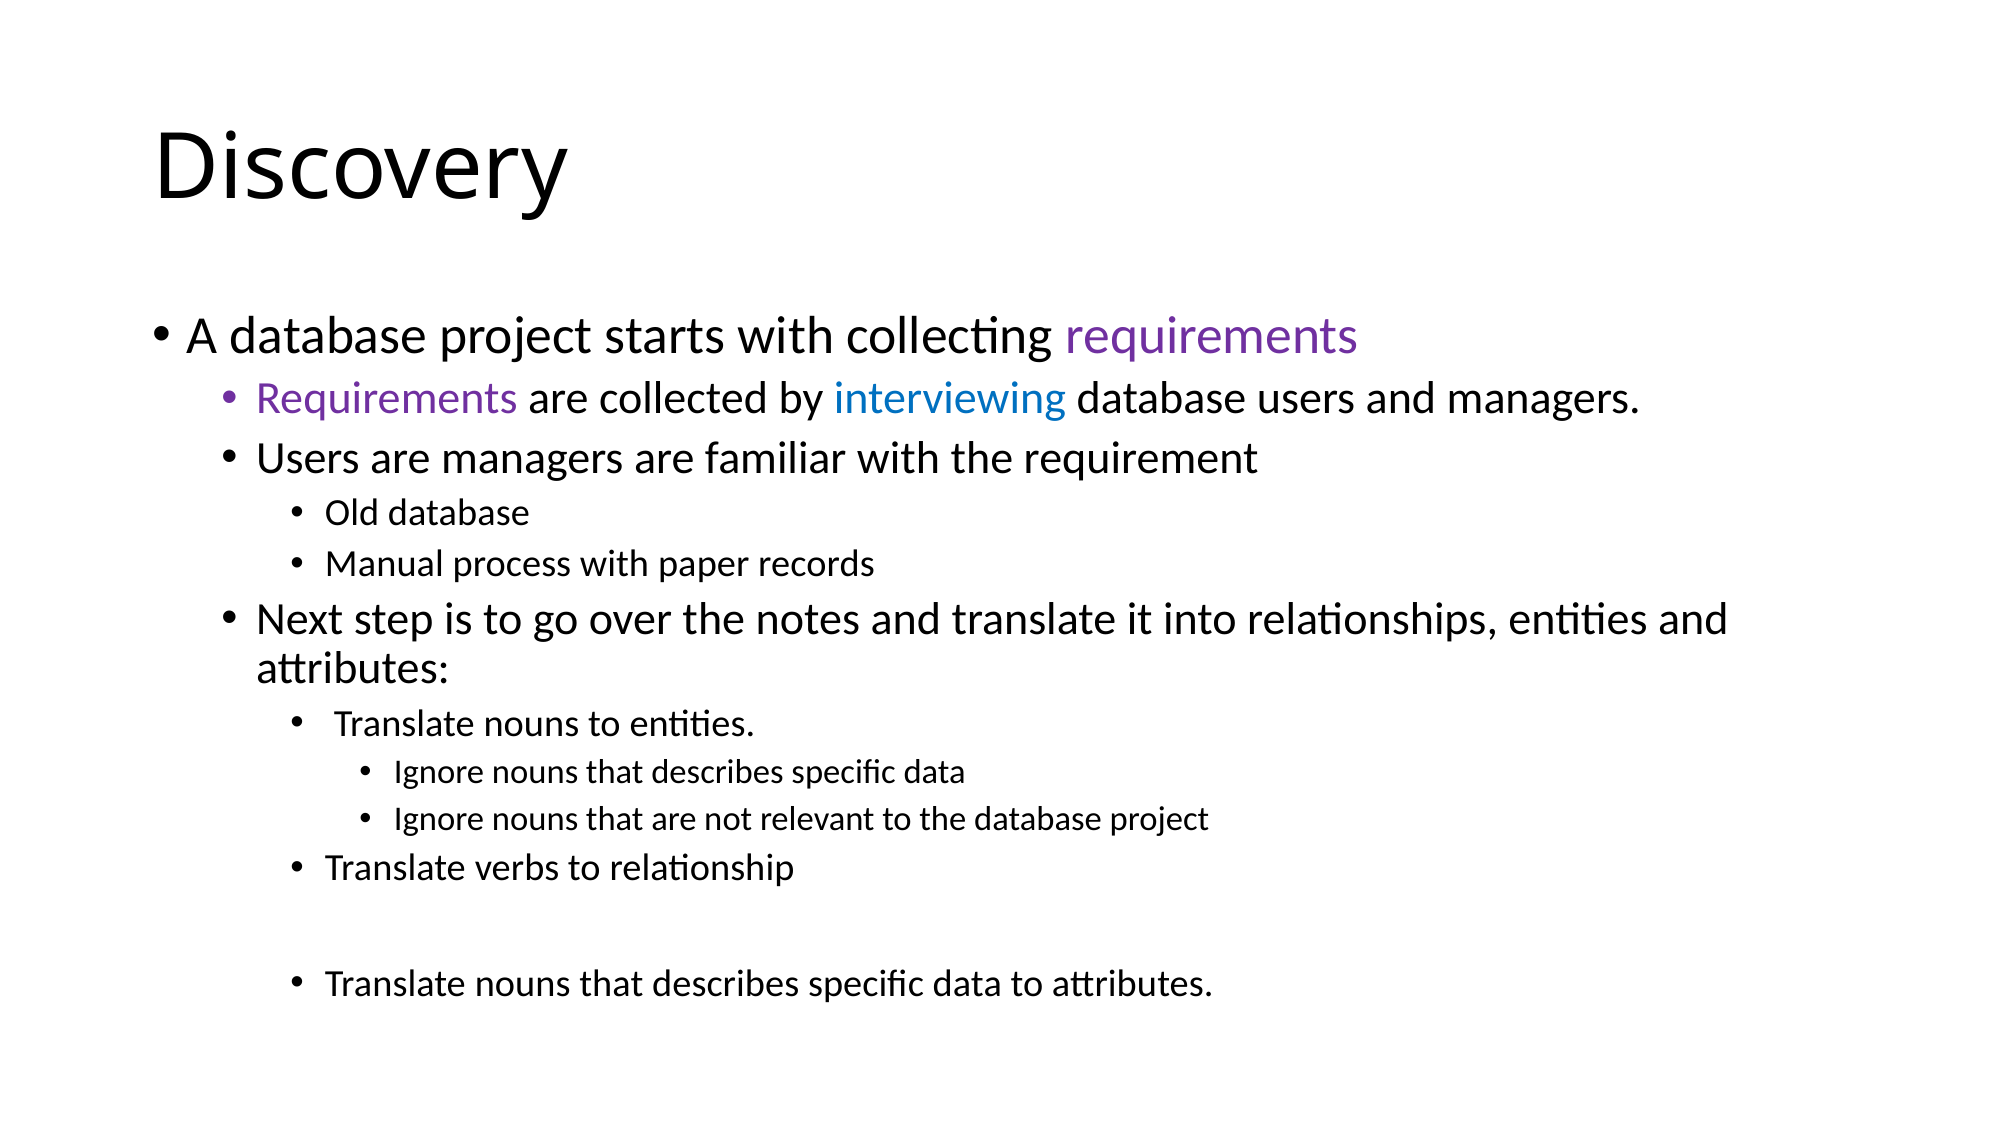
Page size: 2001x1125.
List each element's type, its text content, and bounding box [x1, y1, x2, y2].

title Discovery [137, 59, 1863, 278]
list A database project starts with collecting requirements Requirements are collected by interviewing database users and managers. Users are managers are familiar with the requirement Old database Manual process with paper records Next step is to go over the notes and translate it into relationships, entities and attributes: Translate nouns to entities. Ignore nouns that describes specific data Ignore nouns that are not relevant to the database project Translate verbs to relationship Translate nouns that describes specific data to attributes. [137, 299, 1863, 1014]
